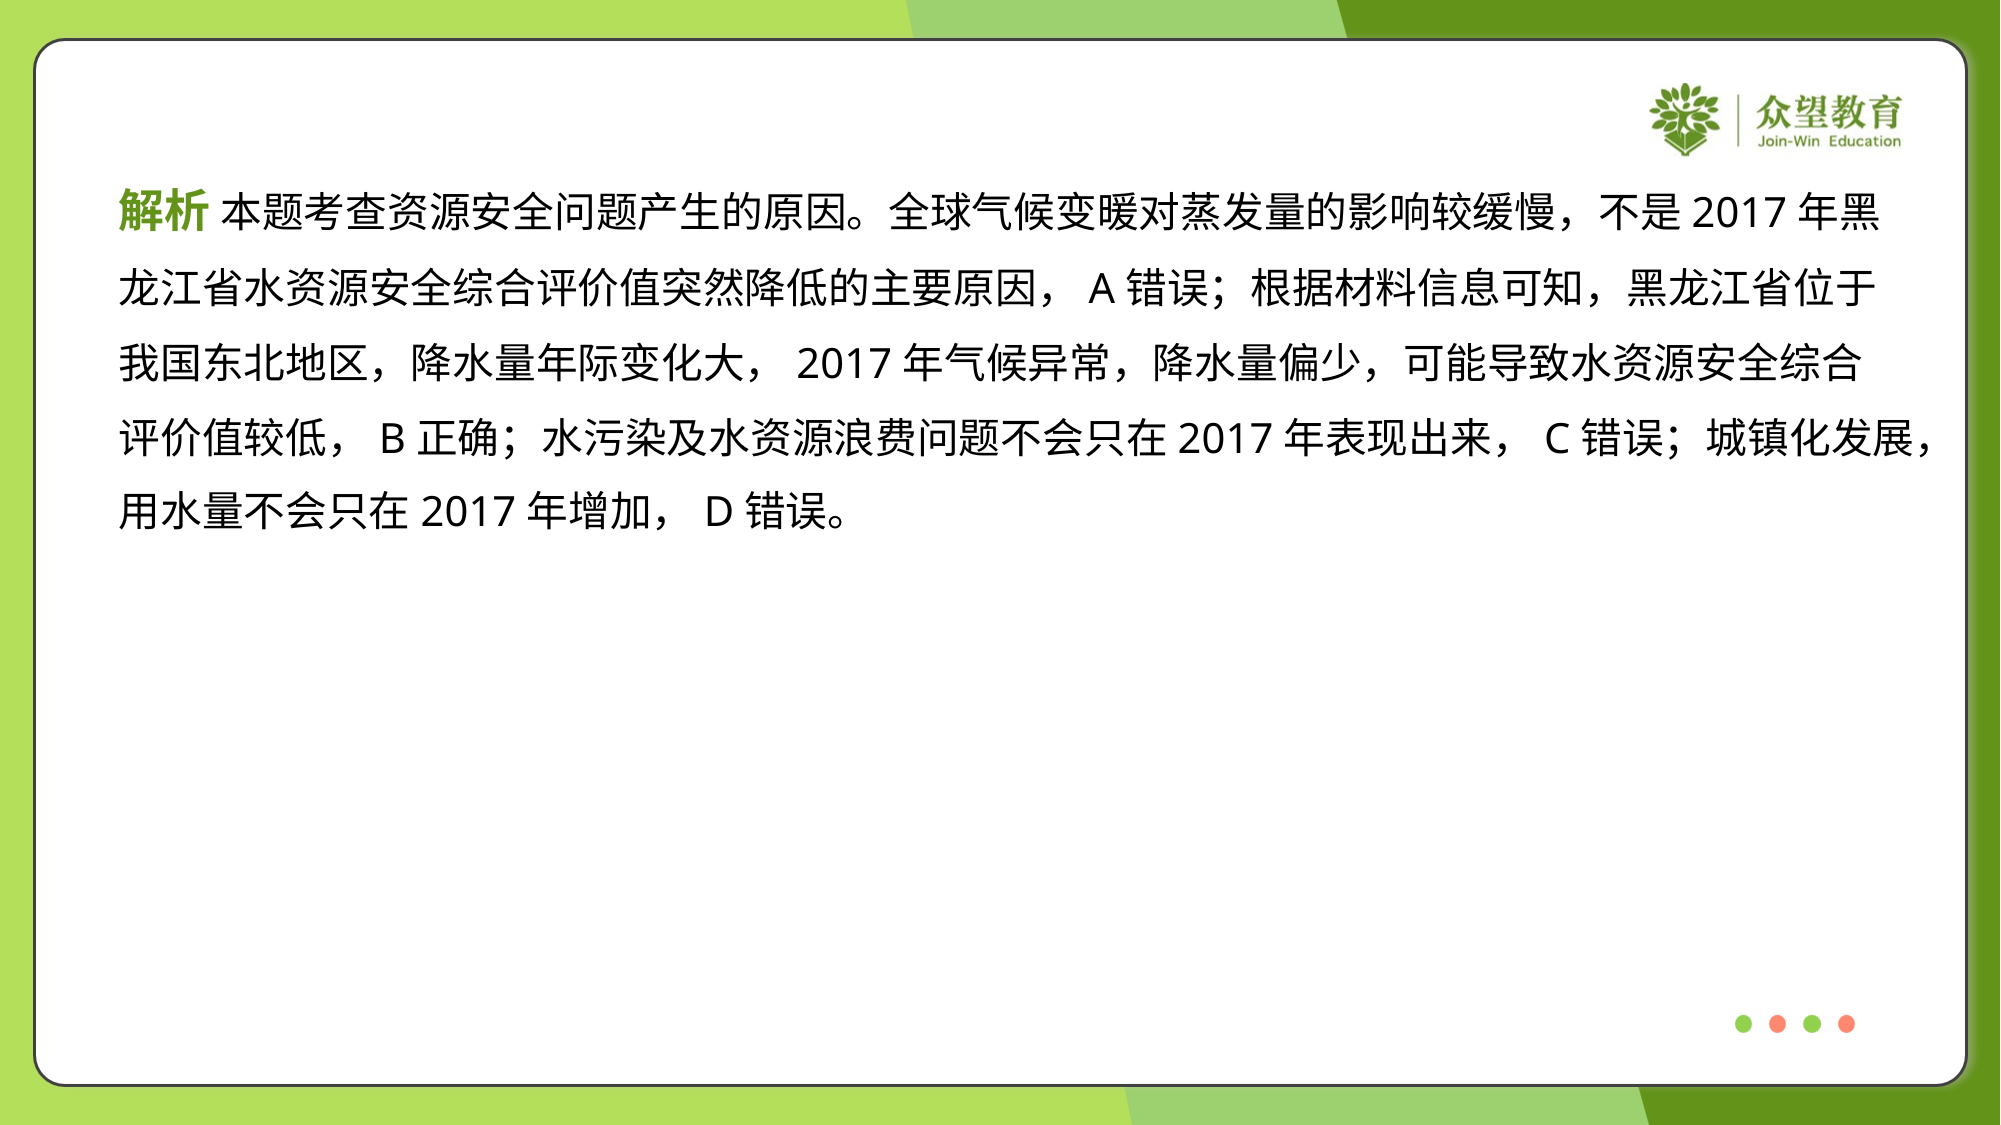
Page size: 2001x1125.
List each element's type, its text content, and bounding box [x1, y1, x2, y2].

text_box 解析 本题考查资源安全问题产生的原因。全球气候变暖对蒸发量的影响较缓慢，不是2017年黑 龙江省水资源安全综合评价值突然降低的主要原因，A错误；根据材料信息可知，黑龙江省位于 我国东北地区，降水量年际变化大，2017年气候异常，降水量偏少，可能导致水资源安全综合 评价值较低，B正确；水污染及水资源浪费问题不会只在2017年表现出来，C错误；城镇化发展， 用水量不会只在2017年增加，D错误。 [118, 159, 1883, 527]
picture [0, 0, 2000, 1125]
